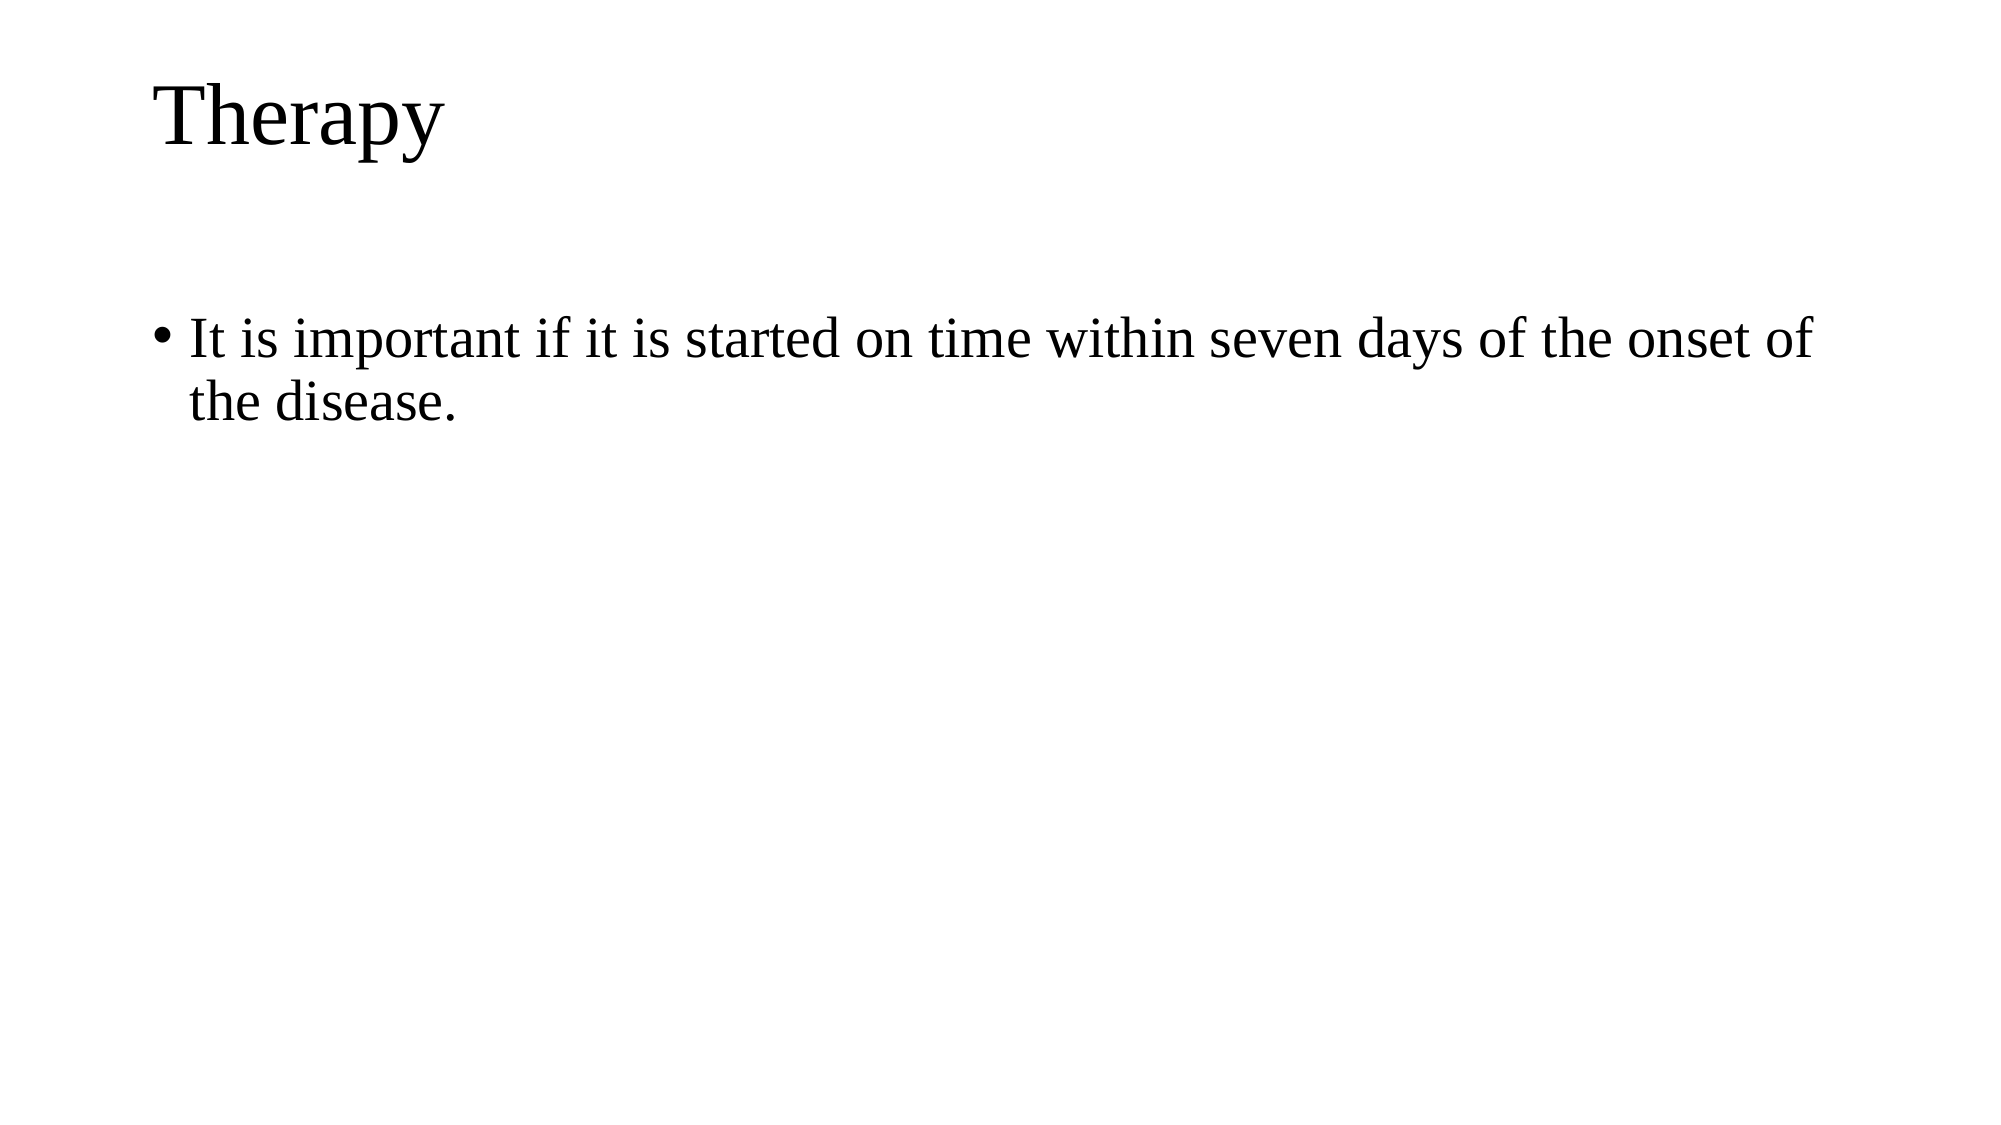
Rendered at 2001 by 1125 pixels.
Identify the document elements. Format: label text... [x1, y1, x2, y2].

title Therapy [137, 59, 1863, 278]
list It is important if it is started on time within seven days of the onset of the disease. [137, 299, 1863, 1014]
